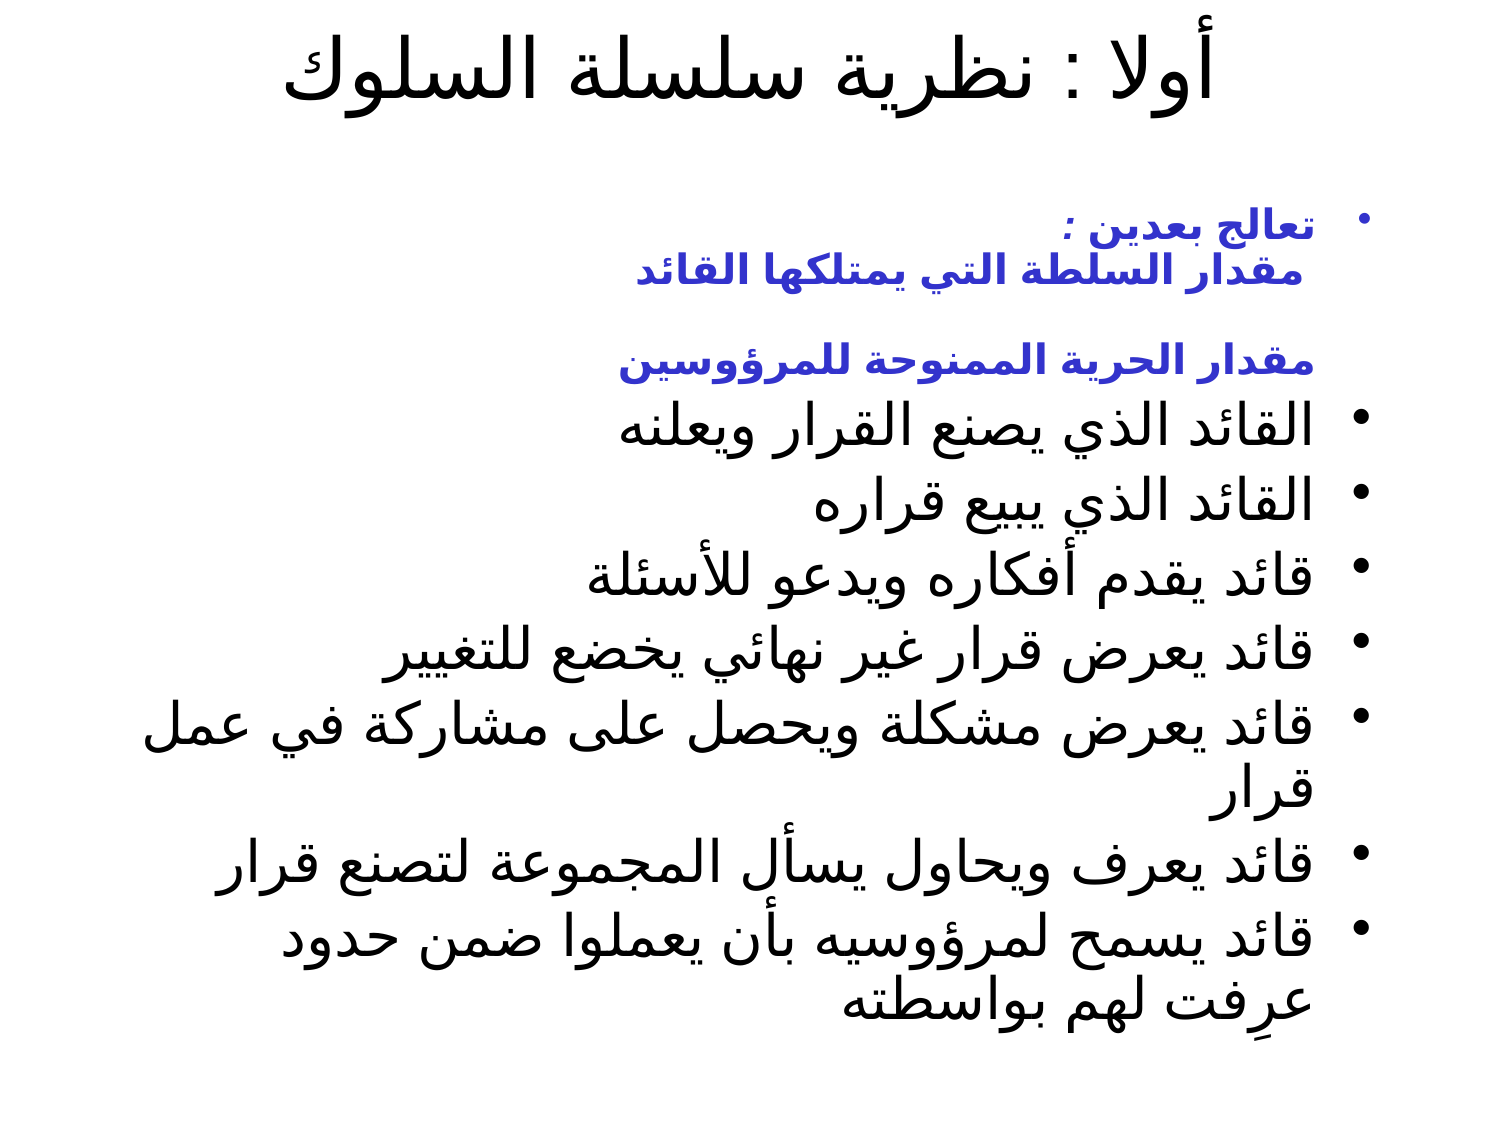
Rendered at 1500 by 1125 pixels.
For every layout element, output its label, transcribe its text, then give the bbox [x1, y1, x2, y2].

title أولا : نظرية سلسلة السلوك [111, 30, 1388, 150]
list تعالج بعدين : مقدار السلطة التي يمتلكها القائد مقدار الحرية الممنوحة للمرؤوسين القائد الذي يصنع القرار ويعلنه القائد الذي يبيع قراره قائد يقدم أفكاره ويدعو للأسئلة قائد يعرض قرار غير نهائي يخضع للتغيير قائد يعرض مشكلة ويحصل على مشاركة في عمل قرار قائد يعرف ويحاول يسأل المجموعة لتصنع قرار قائد يسمح لمرؤوسيه بأن يعملوا ضمن حدود عرِفت لهم بواسطته [112, 196, 1388, 1001]
